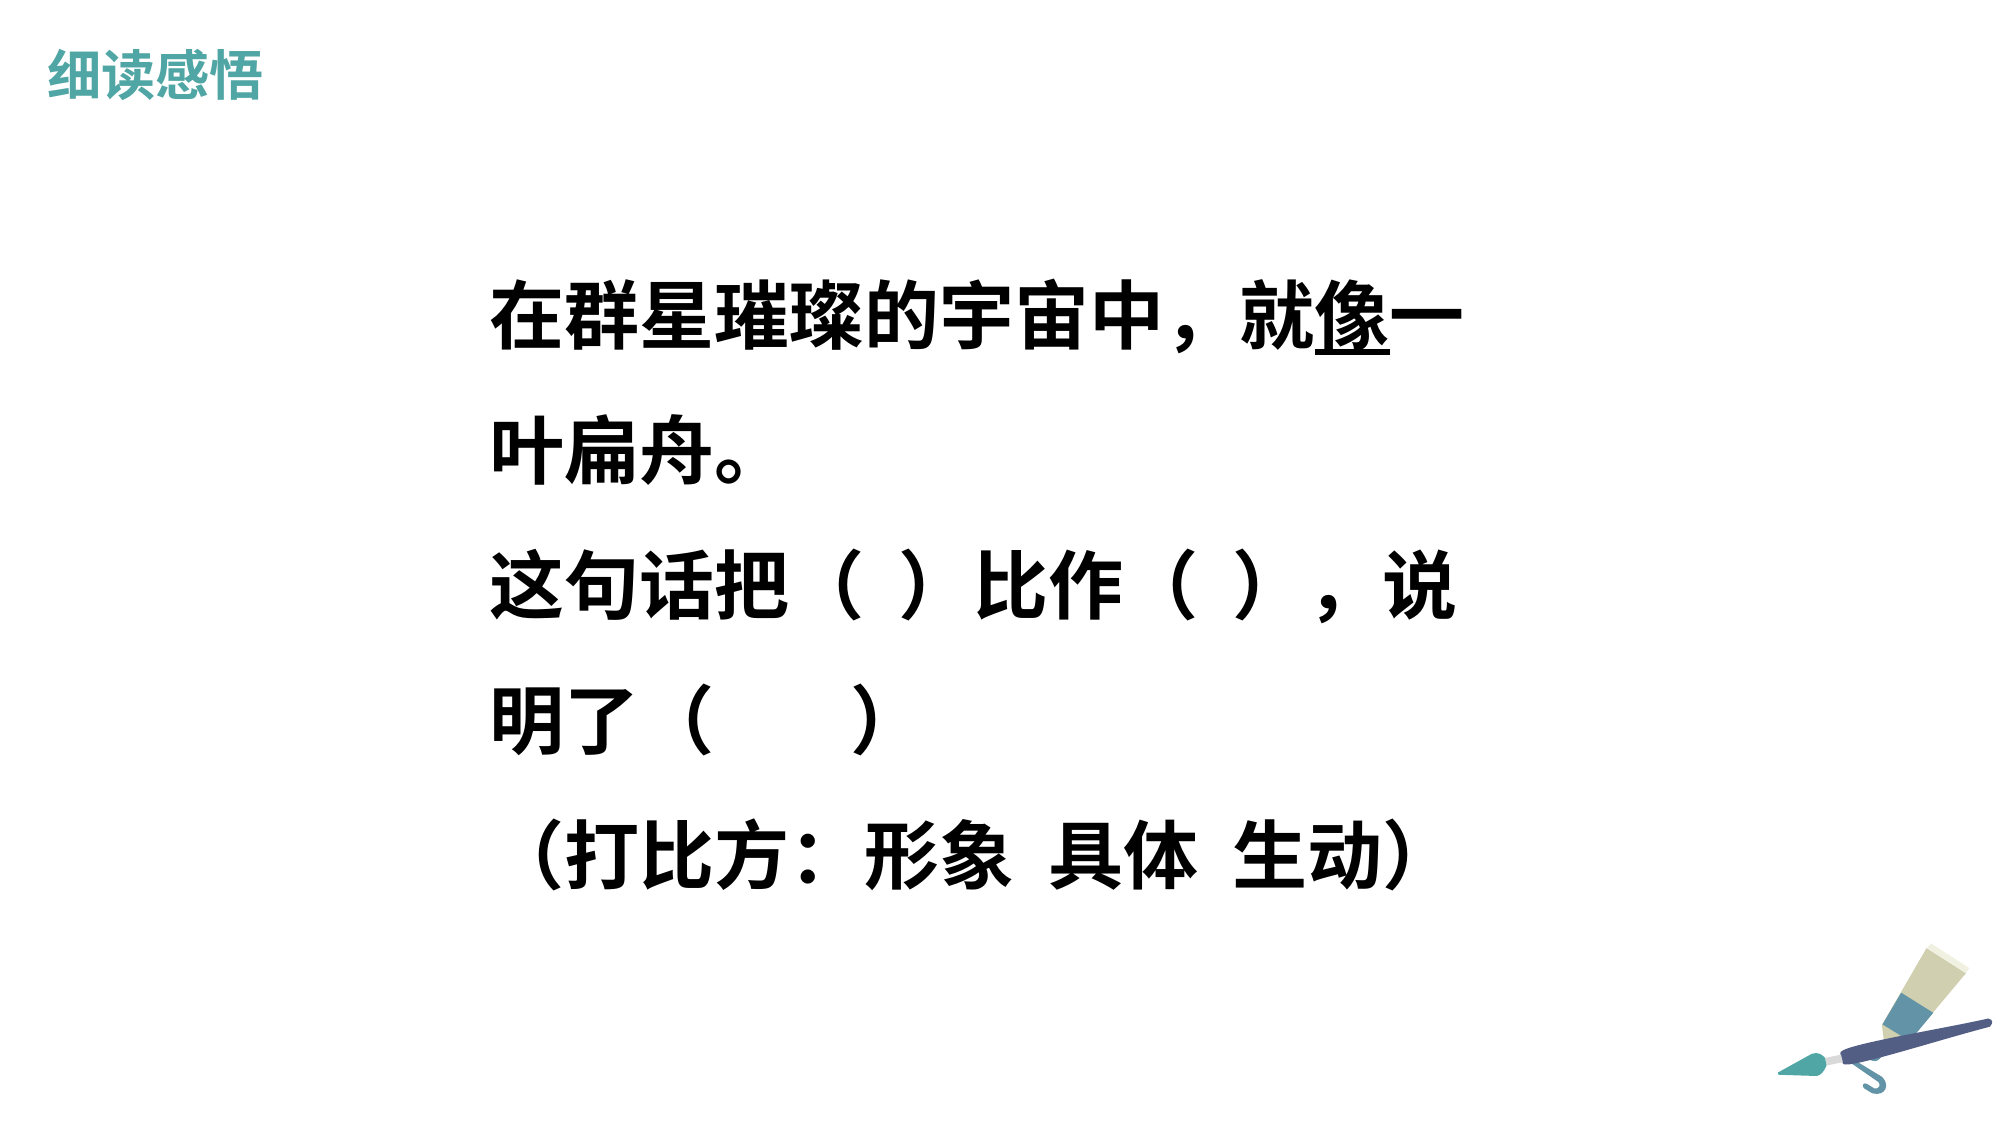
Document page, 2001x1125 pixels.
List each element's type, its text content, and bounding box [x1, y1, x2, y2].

text_box 在群星璀璨的宇宙中，就像一叶扁舟。 这句话把（ ）比作（ ），说明了（ ） （打比方：形象 具体 生动） [475, 216, 1525, 907]
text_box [1811, 945, 1974, 1125]
text_box 细读感悟 [32, 33, 347, 114]
